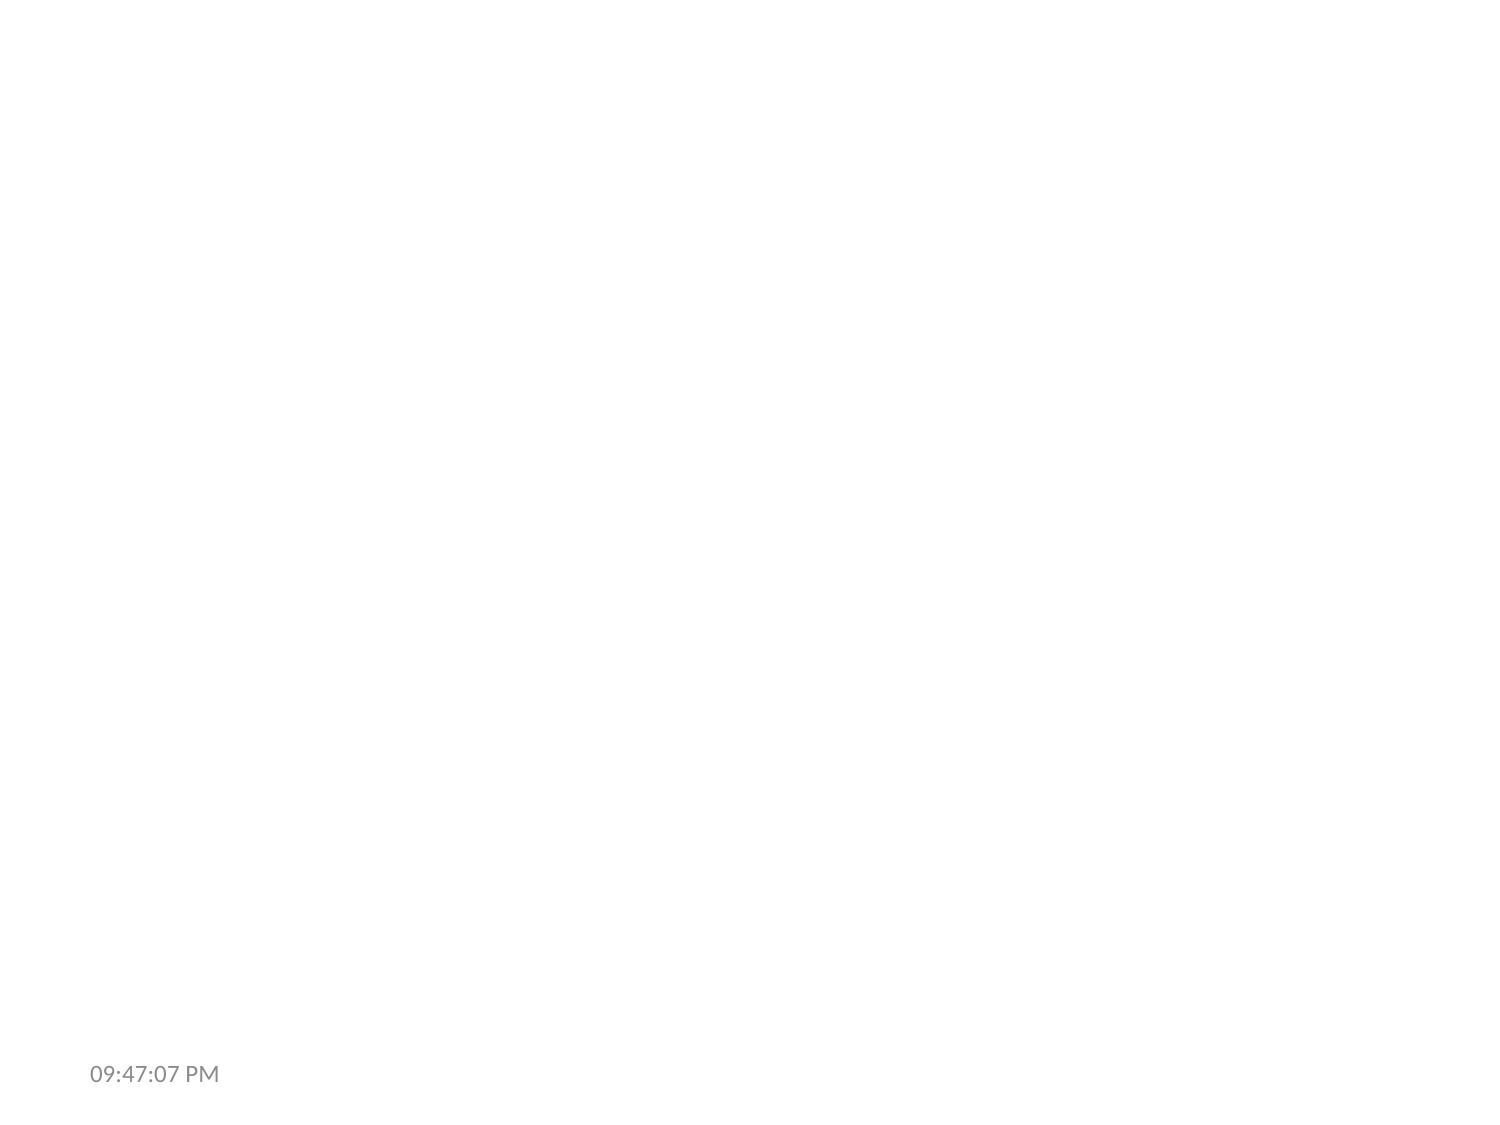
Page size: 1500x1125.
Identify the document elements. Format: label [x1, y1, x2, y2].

slide_number [75, 1042, 425, 1103]
